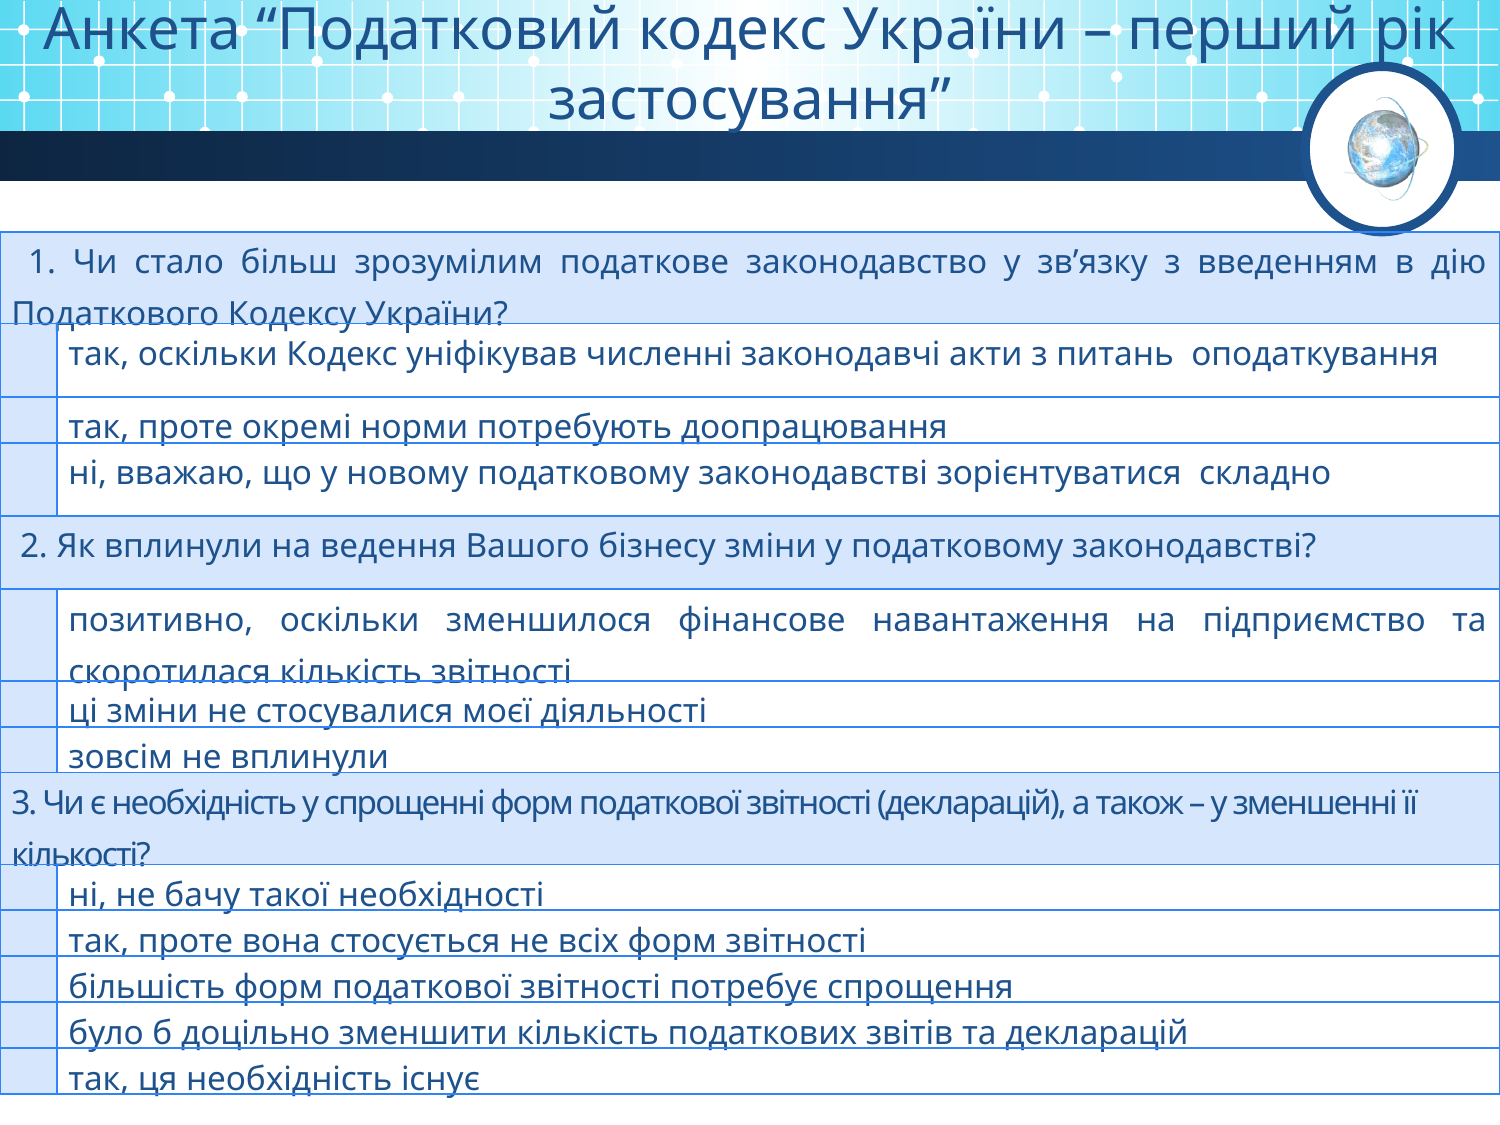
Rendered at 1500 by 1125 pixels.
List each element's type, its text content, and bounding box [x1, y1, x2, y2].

text_box Анкета “Податковий кодекс України – перший рік застосування” [0, 0, 1500, 139]
table_cell 3. Чи є необхідність у спрощенні форм податкової звітності (декларацій), а також – у зменшенні її кількості? [1, 773, 1499, 864]
table_cell [1, 444, 56, 515]
table_cell більшість форм податкової звітності потребує спрощення [58, 957, 1499, 1001]
table_cell [1, 682, 56, 726]
picture [1310, 139, 1454, 226]
table_cell позитивно, оскільки зменшилося фінансове навантаження на підприємство та скоротилася кількість звітності [58, 590, 1499, 680]
table_header 1. Чи стало більш зрозумілим податкове законодавство у зв’язку з введенням в дію Податкового Кодексу України? [1, 233, 1499, 323]
table_cell так, оскільки Кодекс уніфікував численні законодавчі акти з питань оподаткування [58, 324, 1499, 396]
table_cell [1, 911, 56, 955]
table_cell [1, 865, 56, 909]
table_cell [1, 398, 56, 442]
table_cell [1, 324, 56, 396]
table_cell було б доцільно зменшити кількість податкових звітів та декларацій [58, 1003, 1499, 1047]
table_cell [1, 590, 56, 680]
table_cell [1, 957, 56, 1001]
table_cell так, проте вона стосується не всіх форм звітності [58, 911, 1499, 955]
table_cell [1, 1049, 56, 1093]
table_cell ці зміни не стосувалися моєї діяльності [58, 682, 1499, 726]
table_cell ні, не бачу такої необхідності [58, 865, 1499, 909]
table_cell 2. Як вплинули на ведення Вашого бізнесу зміни у податковому законодавстві? [1, 517, 1499, 588]
table_cell зовсім не вплинули [58, 728, 1499, 772]
table_cell так, ця необхідність існує [58, 1049, 1499, 1093]
table_cell [1, 728, 56, 772]
table_cell [1, 1003, 56, 1047]
table_cell так, проте окремі норми потребують доопрацювання [58, 398, 1499, 442]
table_cell ні, вважаю, що у новому податковому законодавстві зорієнтуватися складно [58, 444, 1499, 515]
